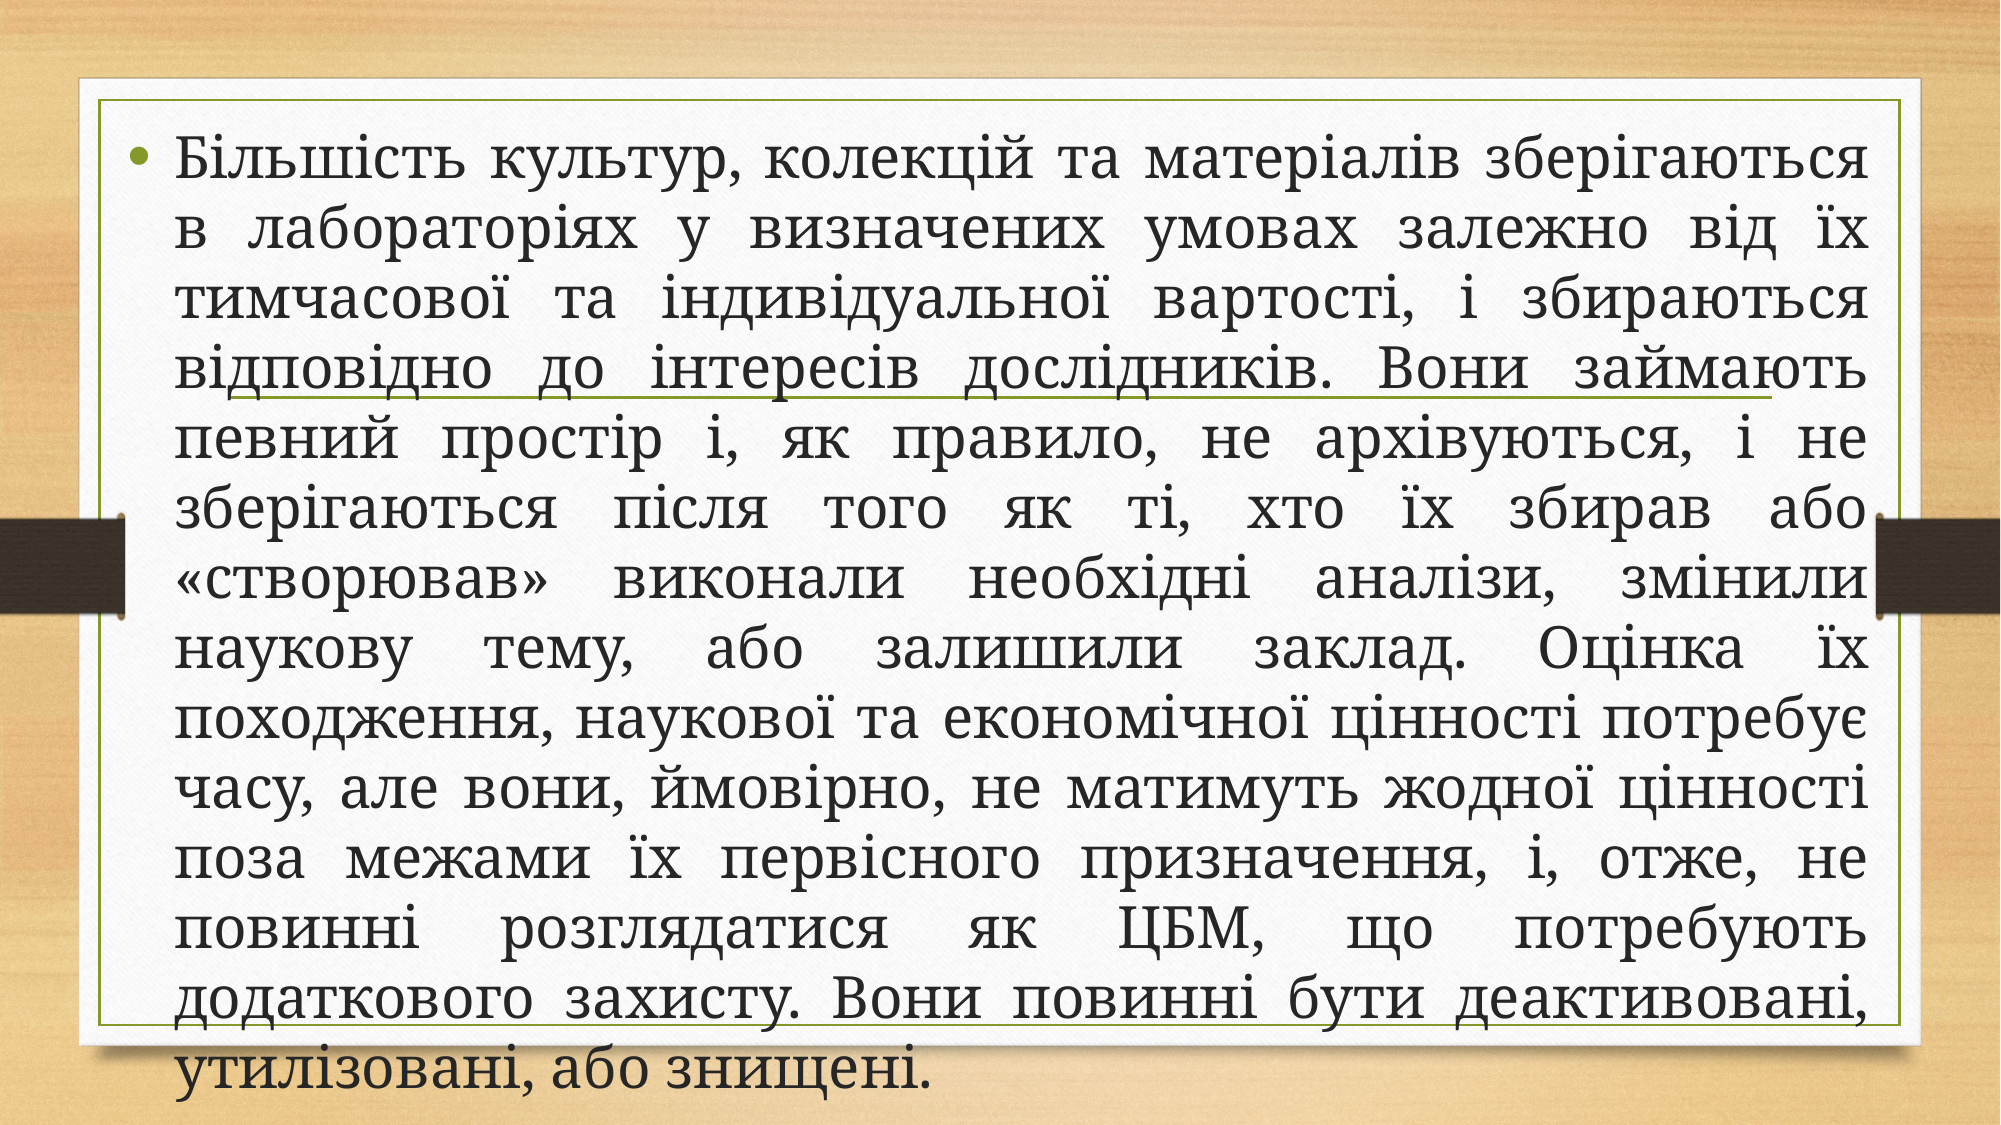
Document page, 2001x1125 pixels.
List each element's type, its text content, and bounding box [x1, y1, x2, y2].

list Більшість культур, колекцій та матеріалів зберігаються в лабораторіях у визначених умовах залежно від їх тимчасової та індивідуальної вартості, і збираються відповідно до інтересів дослідників. Вони займають певний простір і, як правило, не архівуються, і не зберігаються після того як ті, хто їх збирав або «створював» виконали необхідні аналізи, змінили наукову тему, або залишили заклад. Оцінка їх походження, наукової та економічної цінності потребує часу, але вони, ймовірно, не матимуть жодної цінності поза межами їх первісного призначення, і, отже, не повинні розглядатися як ЦБМ, що потребують додаткового захисту. Вони повинні бути деактивовані, утилізовані, або знищені. [112, 112, 1885, 1073]
picture [0, 0, 2001, 1125]
